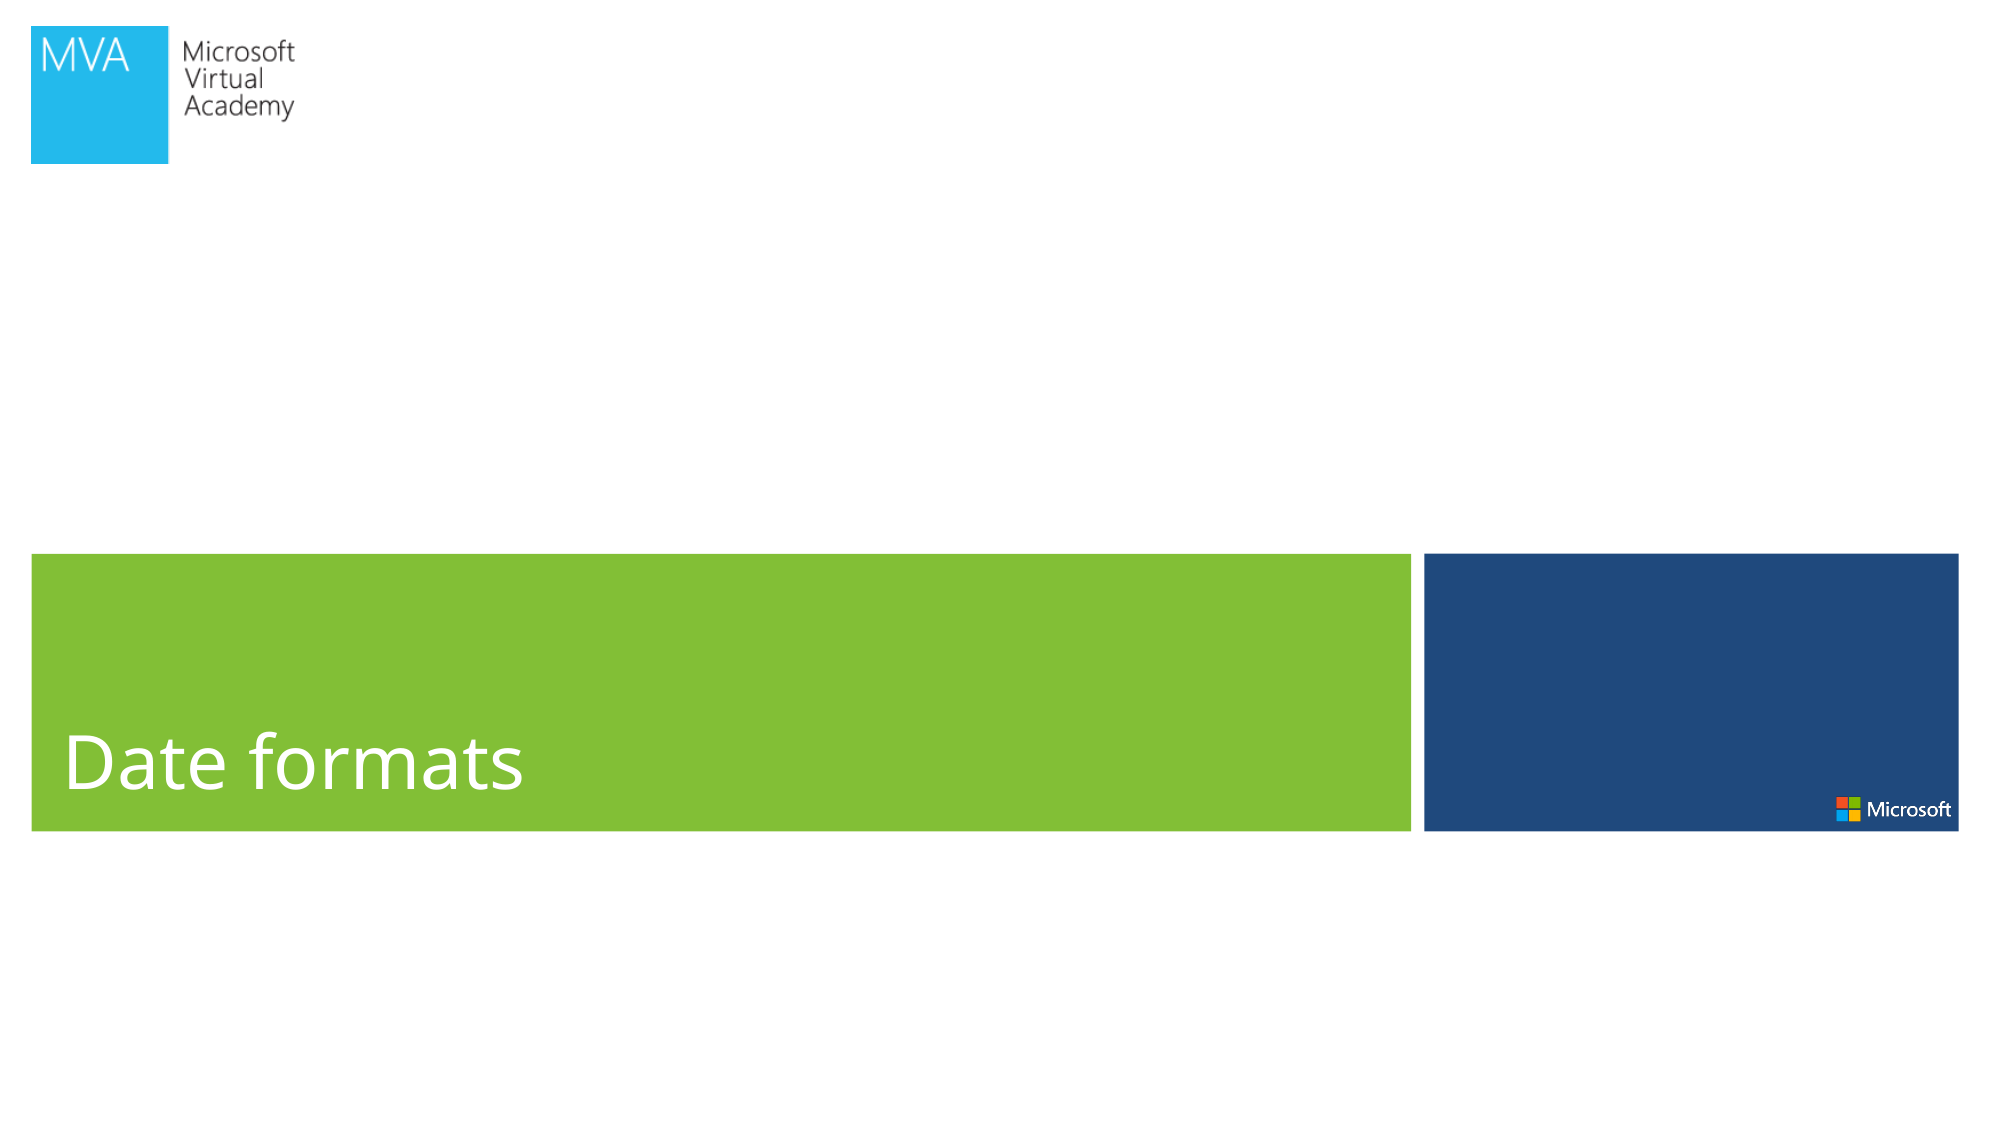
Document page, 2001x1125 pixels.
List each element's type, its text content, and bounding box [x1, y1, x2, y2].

picture [31, 26, 374, 164]
picture [1834, 790, 1956, 827]
list Date formats [47, 568, 1396, 813]
